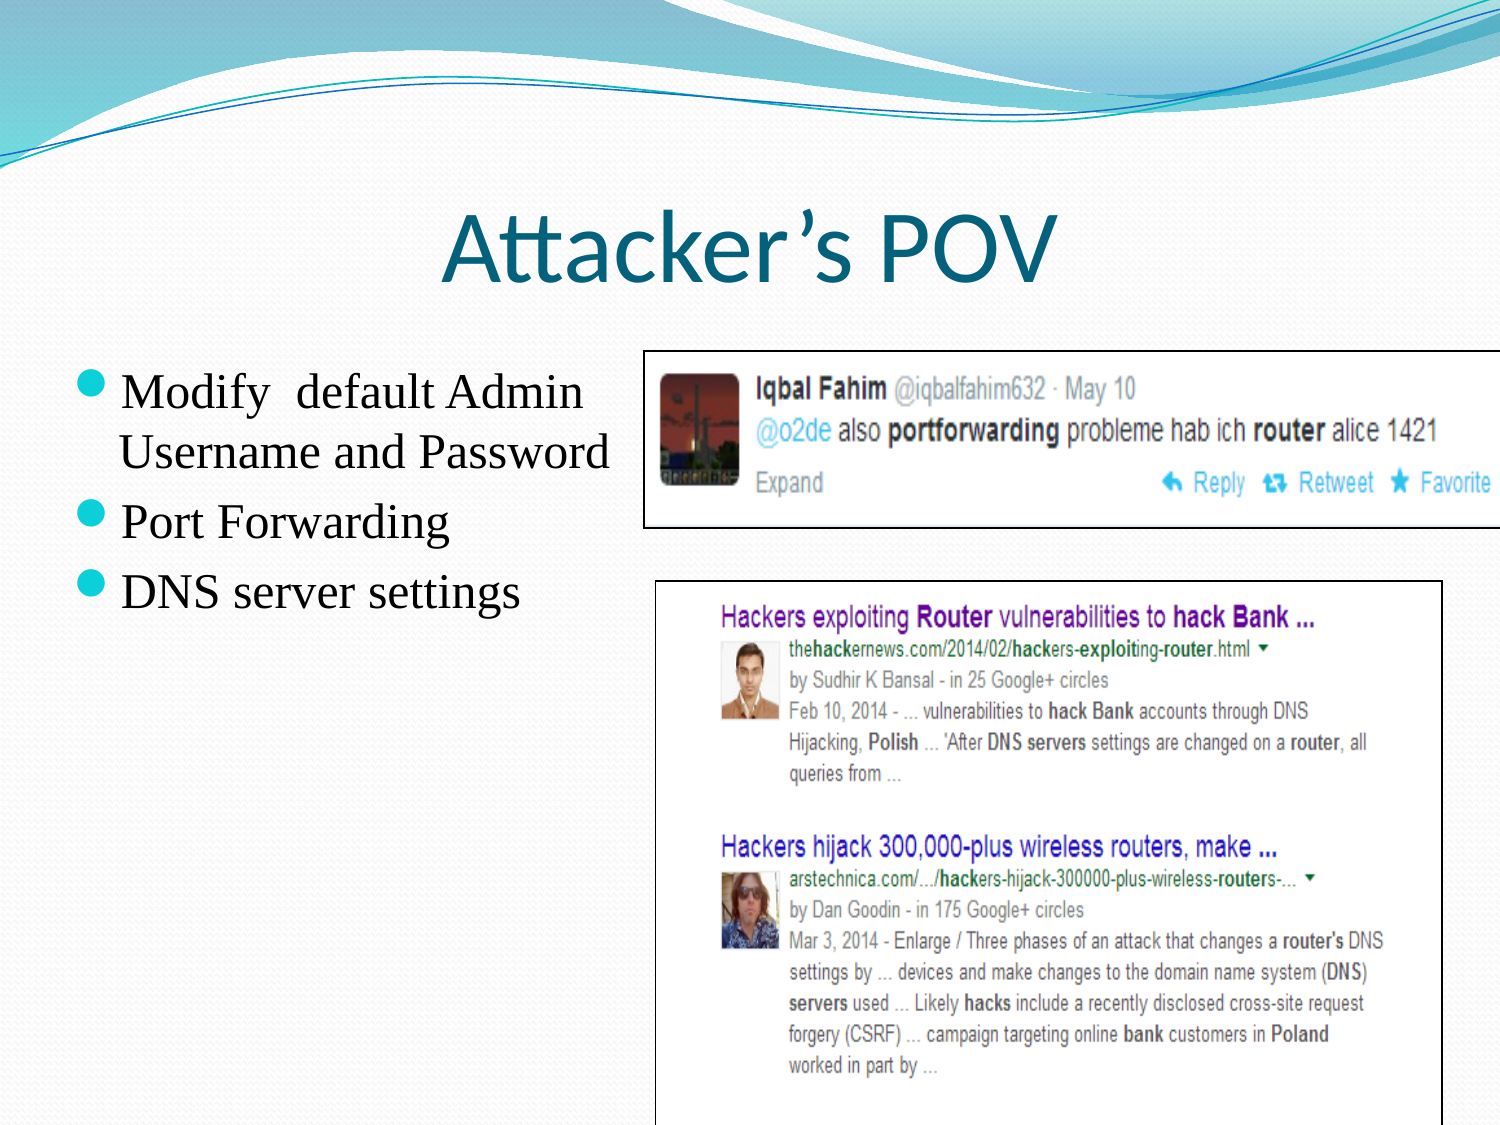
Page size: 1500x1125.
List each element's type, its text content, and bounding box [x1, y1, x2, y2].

list Modify default Admin Username and Password Port Forwarding DNS server settings [58, 351, 638, 925]
picture [644, 351, 1500, 528]
picture [655, 581, 1442, 1125]
title Attacker’s POV [75, 115, 1425, 303]
